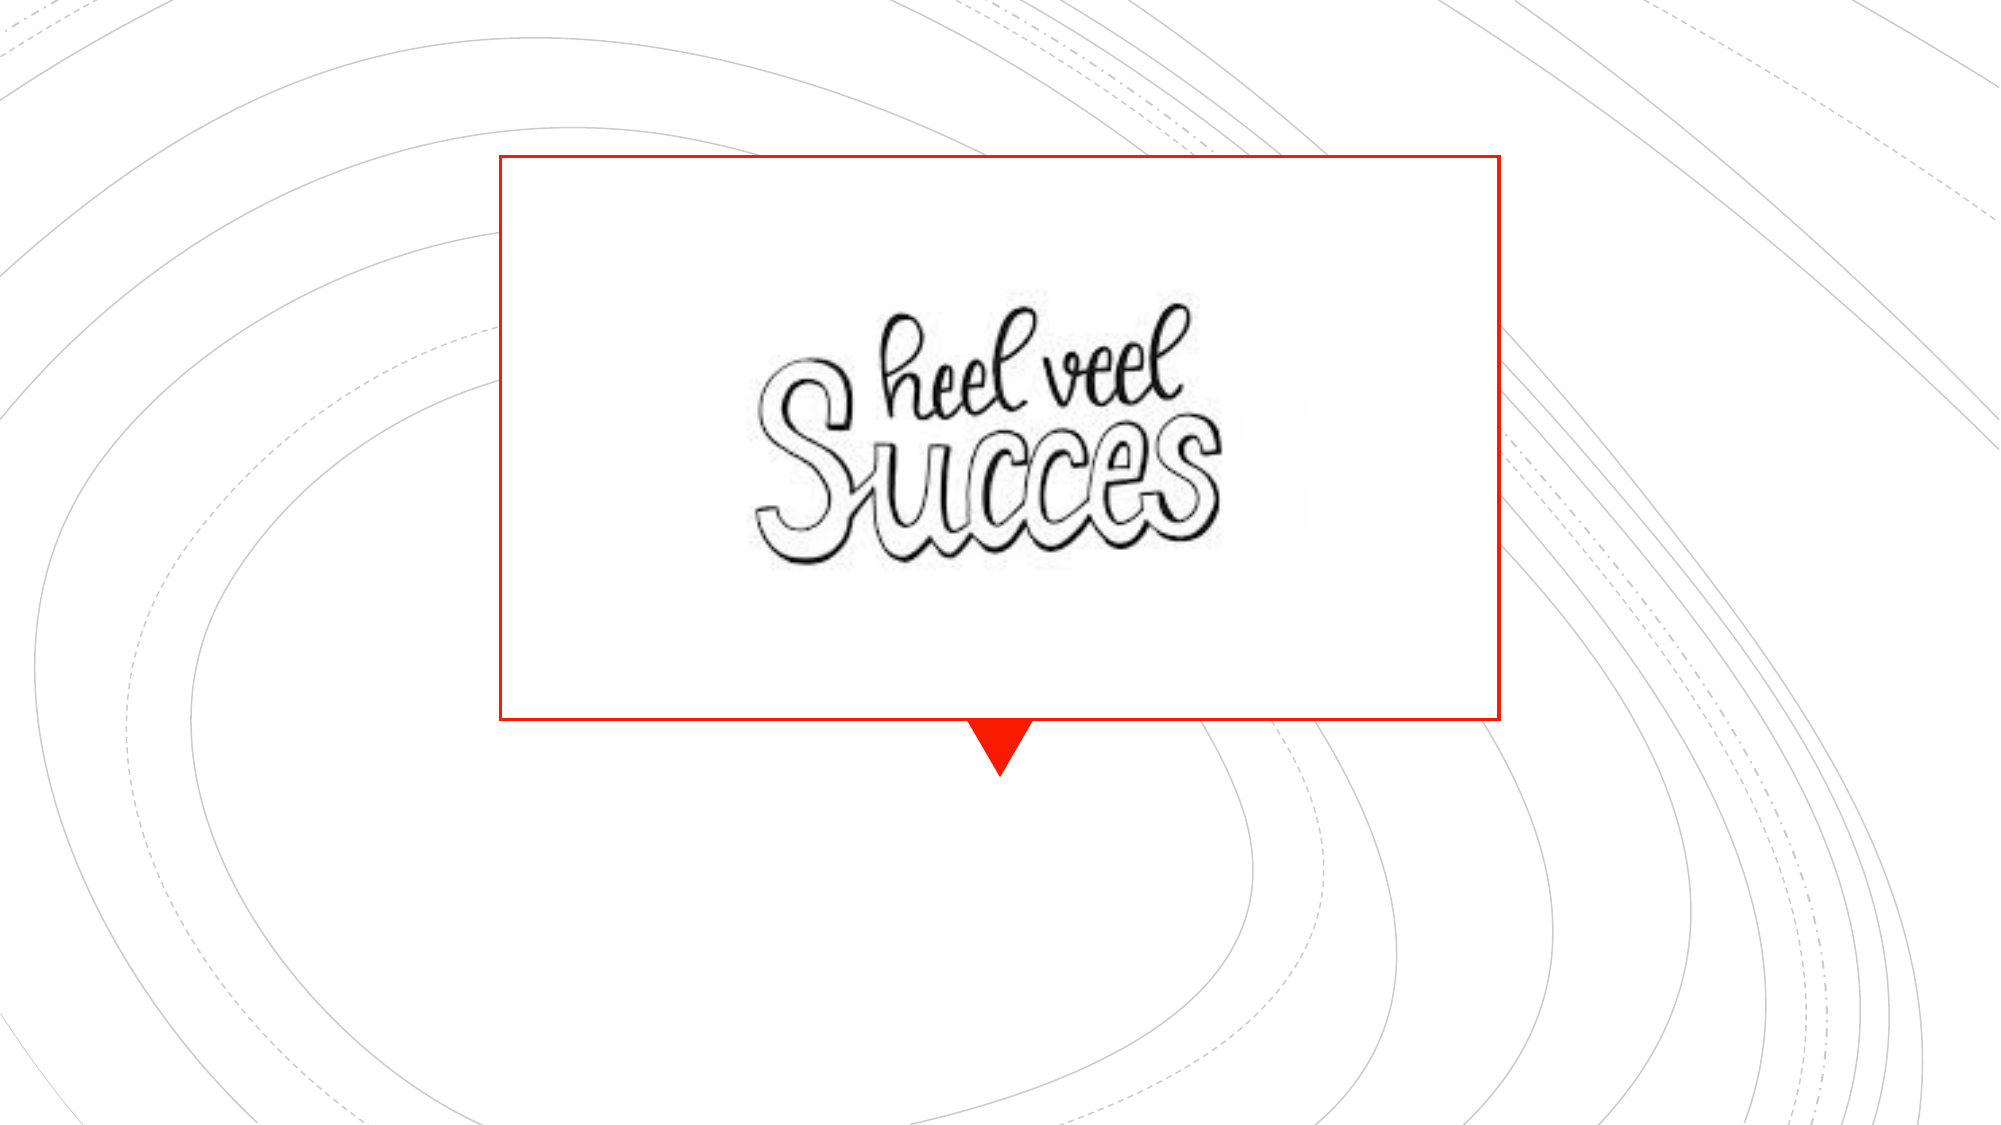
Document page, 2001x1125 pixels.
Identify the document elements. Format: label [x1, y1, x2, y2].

picture [640, 183, 1360, 693]
text_box [0, 0, 2000, 1125]
